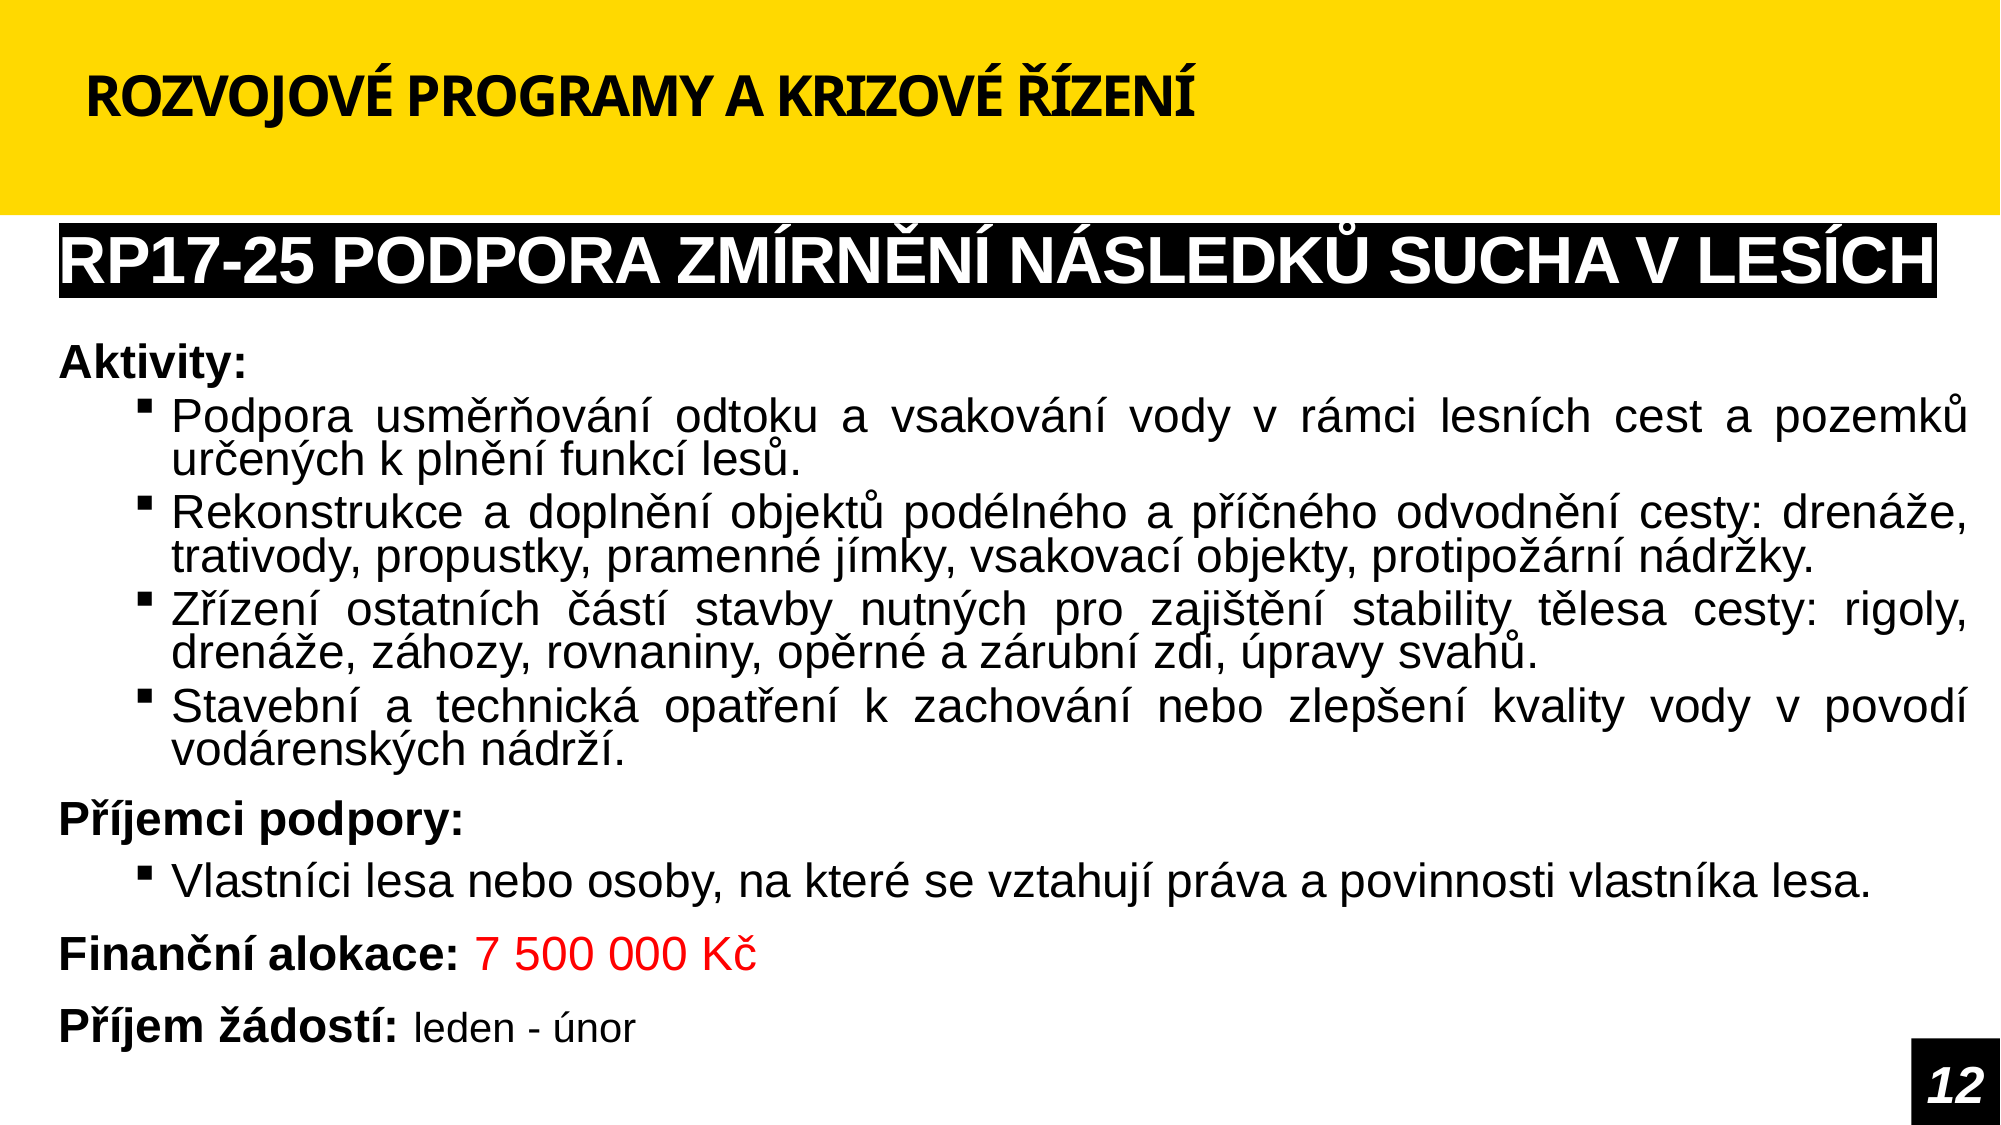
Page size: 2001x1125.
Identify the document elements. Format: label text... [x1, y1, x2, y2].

slide_number 12 [1911, 1038, 2000, 1125]
title ROZVOJOVÉ PROGRAMY A KRIZOVÉ ŘÍZENÍ [69, 60, 1918, 214]
list RP17-25 PODPORA ZMÍRNĚNÍ NÁSLEDKŮ SUCHA V LESÍCH Aktivity: Podpora usměrňování odtoku a vsakování vody v rámci lesních cest a pozemků určených k plnění funkcí lesů. Rekonstrukce a doplnění objektů podélného a příčného odvodnění cesty: drenáže, trativody, propustky, pramenné jímky, vsakovací objekty, protipožární nádržky. Zřízení ostatních částí stavby nutných pro zajištění stability tělesa cesty: rigoly, drenáže, záhozy, rovnaniny, opěrné a zárubní zdi, úpravy svahů. Stavební a technická opatření k zachování nebo zlepšení kvality vody v povodí vodárenských nádrží. Příjemci podpory: Vlastníci lesa nebo osoby, na které se vztahují práva a povinnosti vlastníka lesa. Finanční alokace: 7 500 000 Kč Příjem žádostí: leden - únor [0, 218, 2000, 1125]
